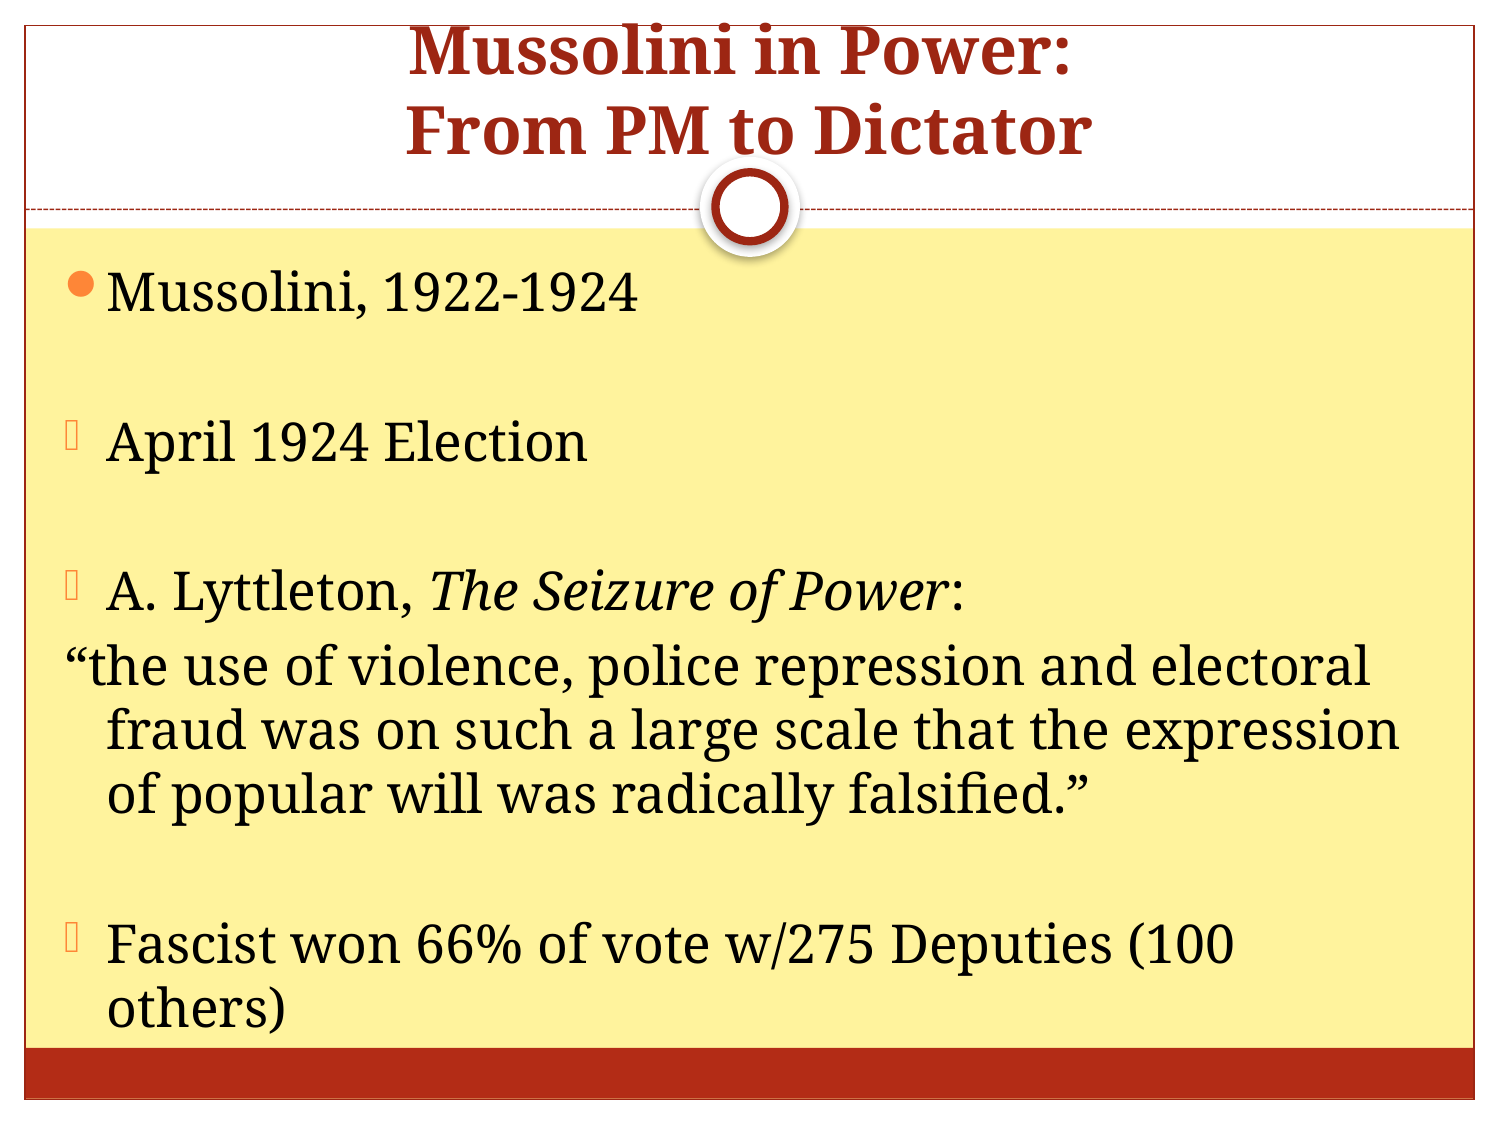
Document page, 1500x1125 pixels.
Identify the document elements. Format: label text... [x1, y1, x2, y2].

list Mussolini, 1922-1924 April 1924 Election A. Lyttleton, The Seizure of Power: “the use of violence, police repression and electoral fraud was on such a large scale that the expression of popular will was radically falsified.” Fascist won 66% of vote w/275 Deputies (100 others) [49, 250, 1445, 1050]
title Mussolini in Power: From PM to Dictator [49, 0, 1450, 175]
